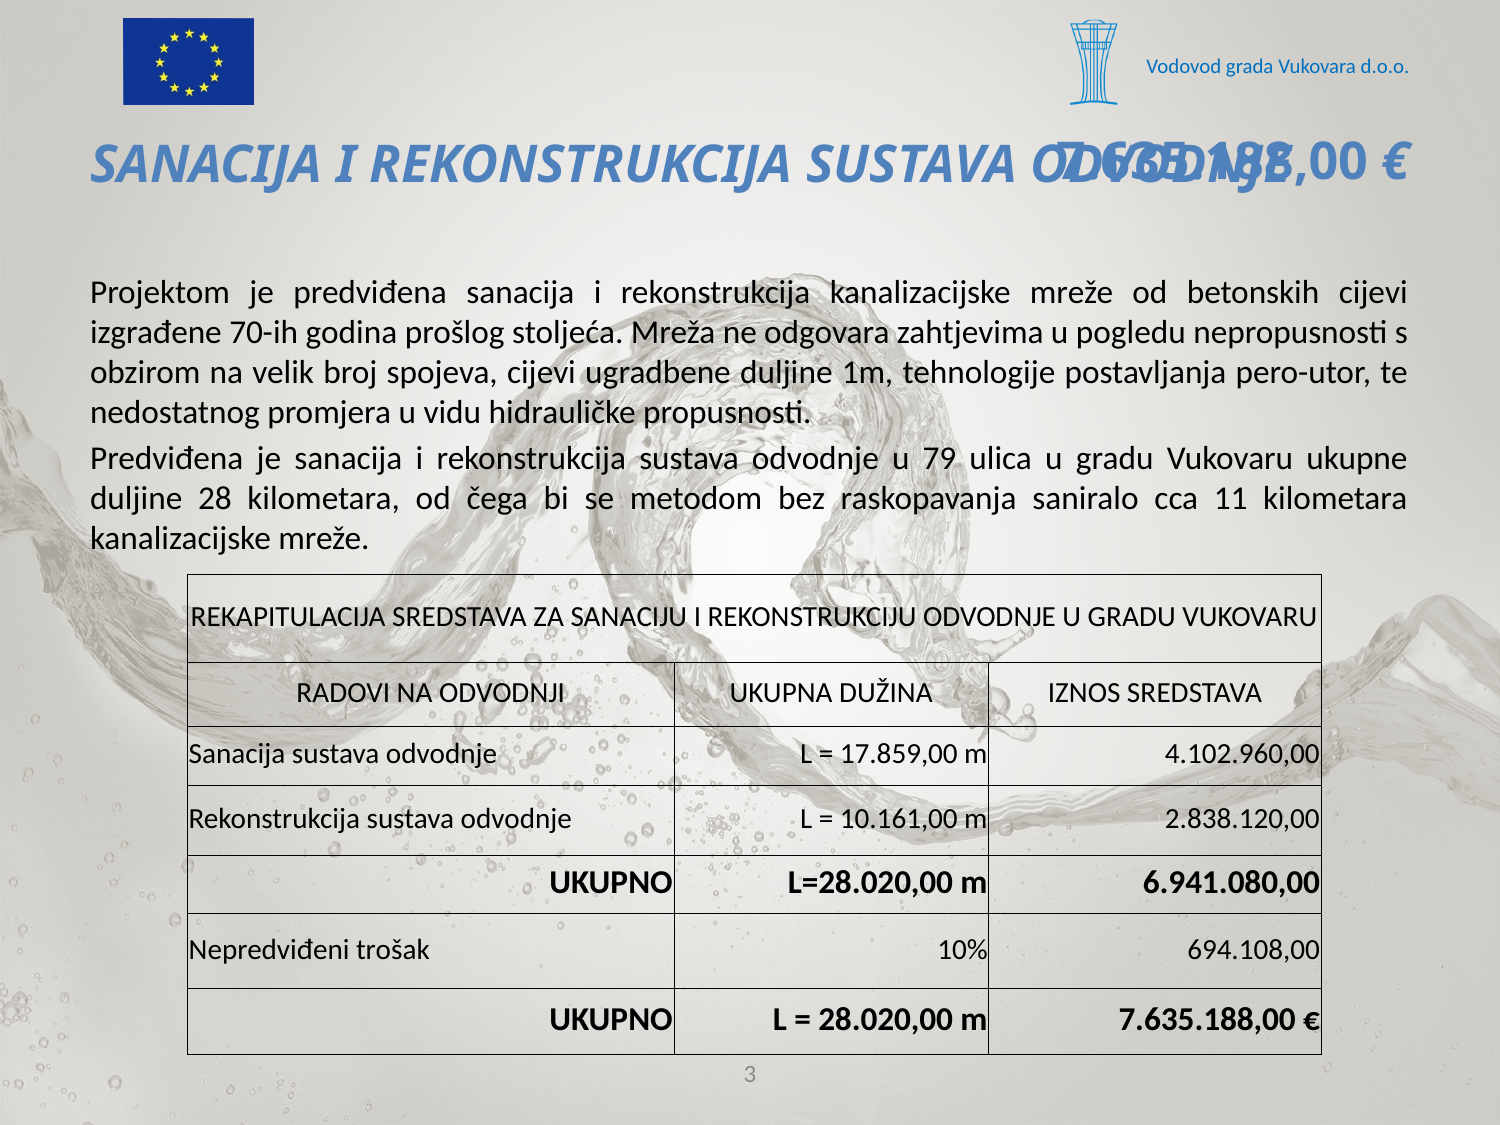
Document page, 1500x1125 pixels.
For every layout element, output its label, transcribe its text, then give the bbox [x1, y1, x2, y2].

text_box 7.635.188,00 € [1021, 90, 1425, 229]
table_cell Nepredviđeni trošak [188, 914, 674, 988]
table_cell L=28.020,00 m [675, 856, 988, 913]
table_cell L = 17.859,00 m [675, 727, 988, 785]
table_cell Sanacija sustava odvodnje [188, 727, 674, 785]
picture [123, 18, 254, 89]
table_cell Rekonstrukcija sustava odvodnje [188, 786, 674, 855]
table_cell UKUPNO [188, 856, 674, 913]
table_cell 7.635.188,00 € [989, 989, 1321, 1054]
table_cell 4.102.960,00 [989, 727, 1321, 785]
table_cell UKUPNA DUŽINA [675, 663, 988, 726]
table_cell 6.941.080,00 [989, 856, 1321, 913]
table_cell L = 10.161,00 m [675, 786, 988, 855]
table_cell 694.108,00 [989, 914, 1321, 988]
title Sanacija i rekonstrukcija sustava odvodnje [74, 89, 1426, 233]
picture [1069, 18, 1118, 89]
table_cell 2.838.120,00 [989, 786, 1321, 855]
table_cell L = 28.020,00 m [675, 989, 988, 1054]
table_cell RADOVI NA ODVODNJI [188, 663, 674, 726]
table_header REKAPITULACIJA SREDSTAVA ZA SANACIJU I REKONSTRUKCIJU ODVODNJE U GRADU VUKOVARU [188, 575, 1321, 662]
slide_number 3 [575, 1042, 925, 1103]
table_cell 10% [675, 914, 988, 988]
table_cell UKUPNO [188, 989, 674, 1054]
list Projektom je predviđena sanacija i rekonstrukcija kanalizacijske mreže od betonskih cijevi izgrađene 70-ih godina prošlog stoljeća. Mreža ne odgovara zahtjevima u pogledu nepropusnosti s obzirom na velik broj spojeva, cijevi ugradbene duljine 1m, tehnologije postavljanja pero-utor, te nedostatnog promjera u vidu hidrauličke propusnosti. Predviđena je sanacija i rekonstrukcija sustava odvodnje u 79 ulica u gradu Vukovaru ukupne duljine 28 kilometara, od čega bi se metodom bez raskopavanja saniralo cca 11 kilometara kanalizacijske mreže. [74, 262, 1426, 1006]
table_cell IZNOS SREDSTAVA [989, 663, 1321, 726]
